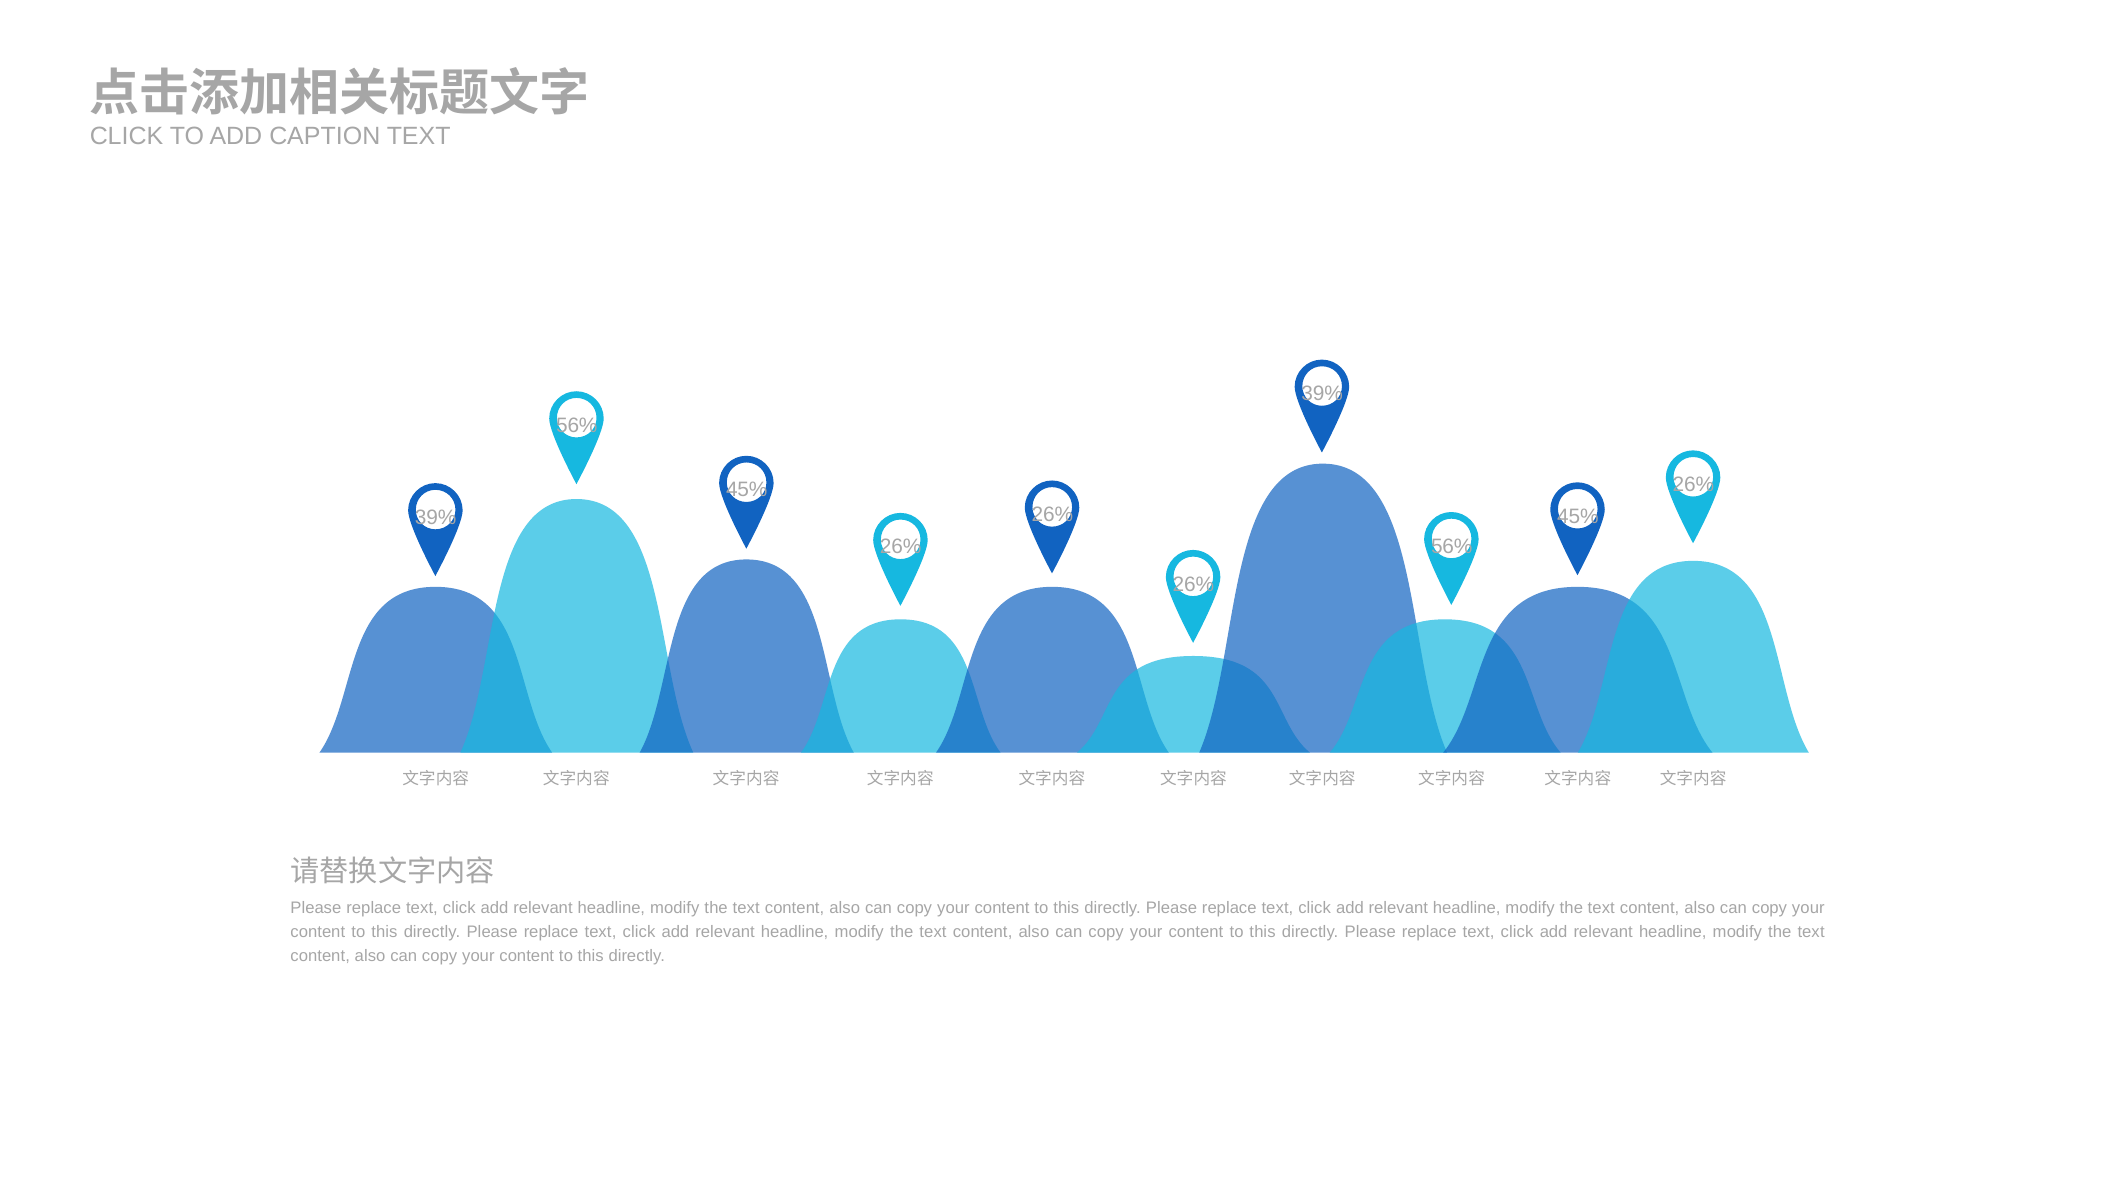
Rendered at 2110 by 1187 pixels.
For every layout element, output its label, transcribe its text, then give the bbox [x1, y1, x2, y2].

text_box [1157, 549, 1199, 643]
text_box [1657, 450, 1730, 544]
text_box CLICK TO ADD CAPTION TEXT [89, 119, 524, 150]
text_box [1077, 656, 1199, 796]
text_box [1016, 480, 1089, 574]
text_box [935, 586, 1169, 796]
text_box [1577, 560, 1809, 796]
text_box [1541, 482, 1614, 576]
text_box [399, 483, 472, 577]
text_box Please replace text, click add relevant headline, modify the text content, also can copy your content to this directly. Please replace text, click add relevant headline, modify the text content, also can copy your content to this directly. Please replace text, click add relevant headline, modify the text content, also can copy your content to this directly. Please replace text, click add relevant headline, modify the text content, also can copy your content to this directly. [290, 892, 1828, 965]
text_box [460, 499, 694, 796]
text_box 请替换文字内容 [290, 845, 506, 888]
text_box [540, 391, 613, 485]
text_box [1286, 359, 1359, 453]
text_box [864, 512, 937, 606]
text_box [710, 455, 783, 549]
text_box 点击添加相关标题文字 [89, 60, 618, 121]
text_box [800, 619, 935, 796]
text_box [319, 586, 553, 798]
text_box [1199, 463, 1448, 796]
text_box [1443, 586, 1577, 796]
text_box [639, 559, 854, 796]
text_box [1448, 511, 1488, 586]
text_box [1329, 619, 1443, 796]
